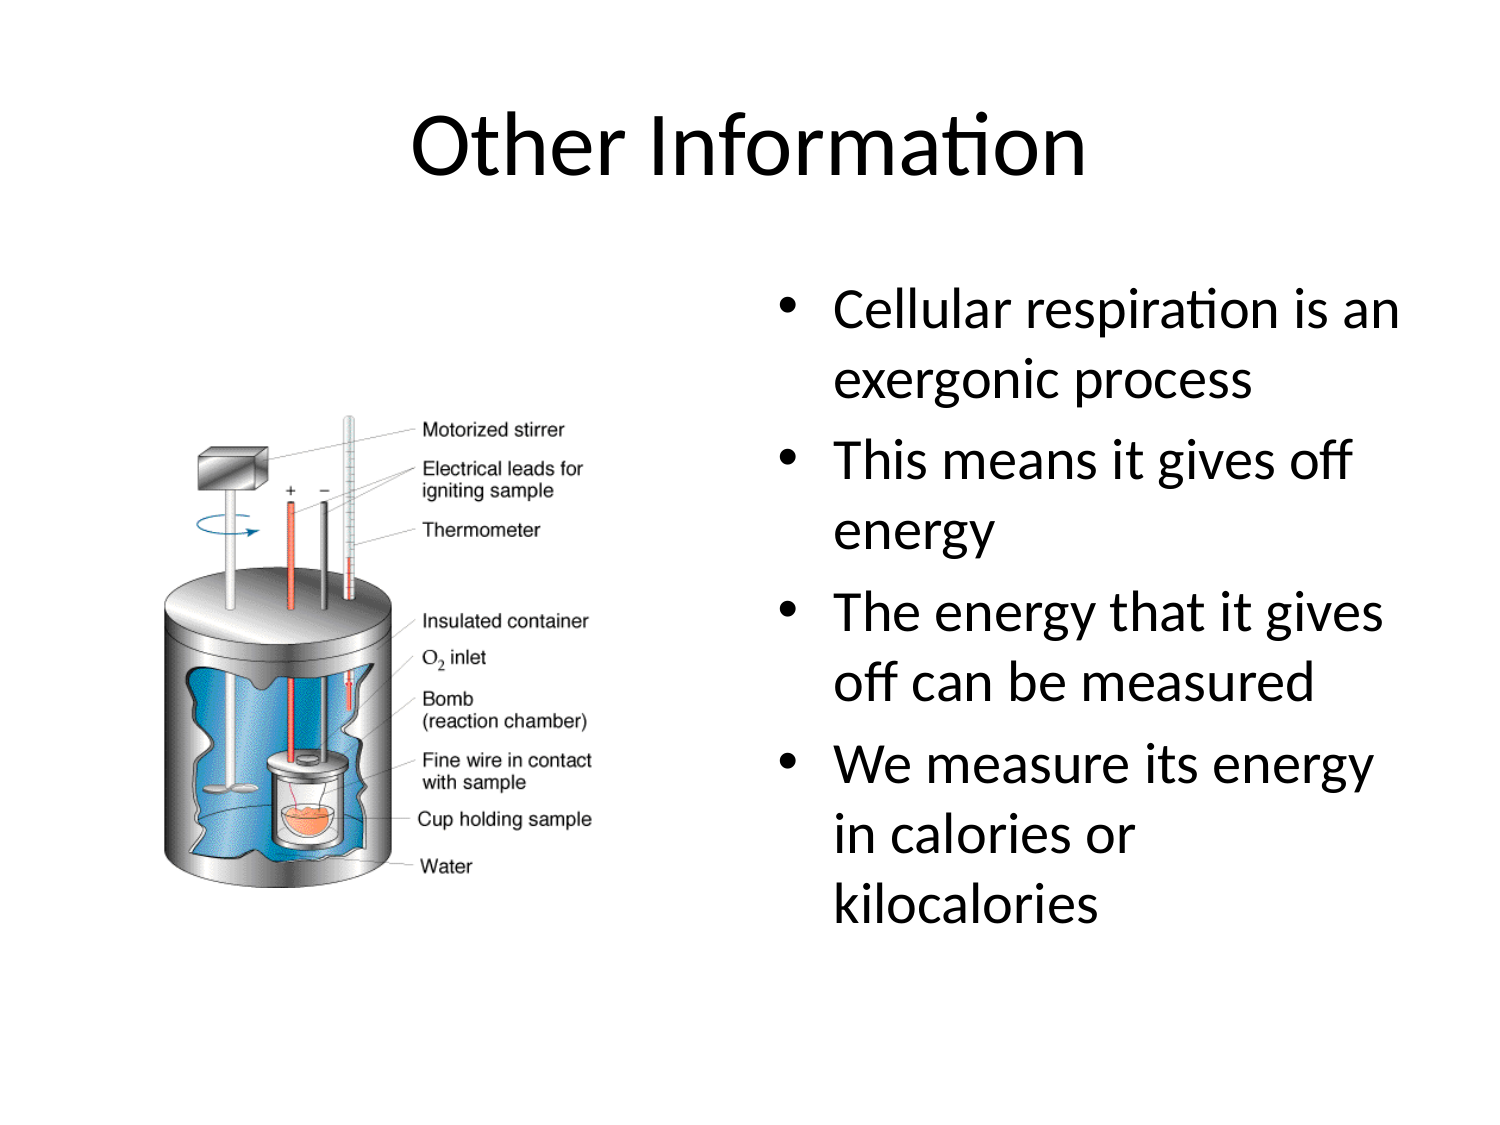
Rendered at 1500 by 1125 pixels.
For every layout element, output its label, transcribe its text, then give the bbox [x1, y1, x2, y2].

list Cellular respiration is an exergonic process This means it gives off energy The energy that it gives off can be measured We measure its energy in calories or kilocalories [762, 262, 1425, 1005]
picture [24, 412, 738, 888]
title Other Information [75, 45, 1425, 233]
